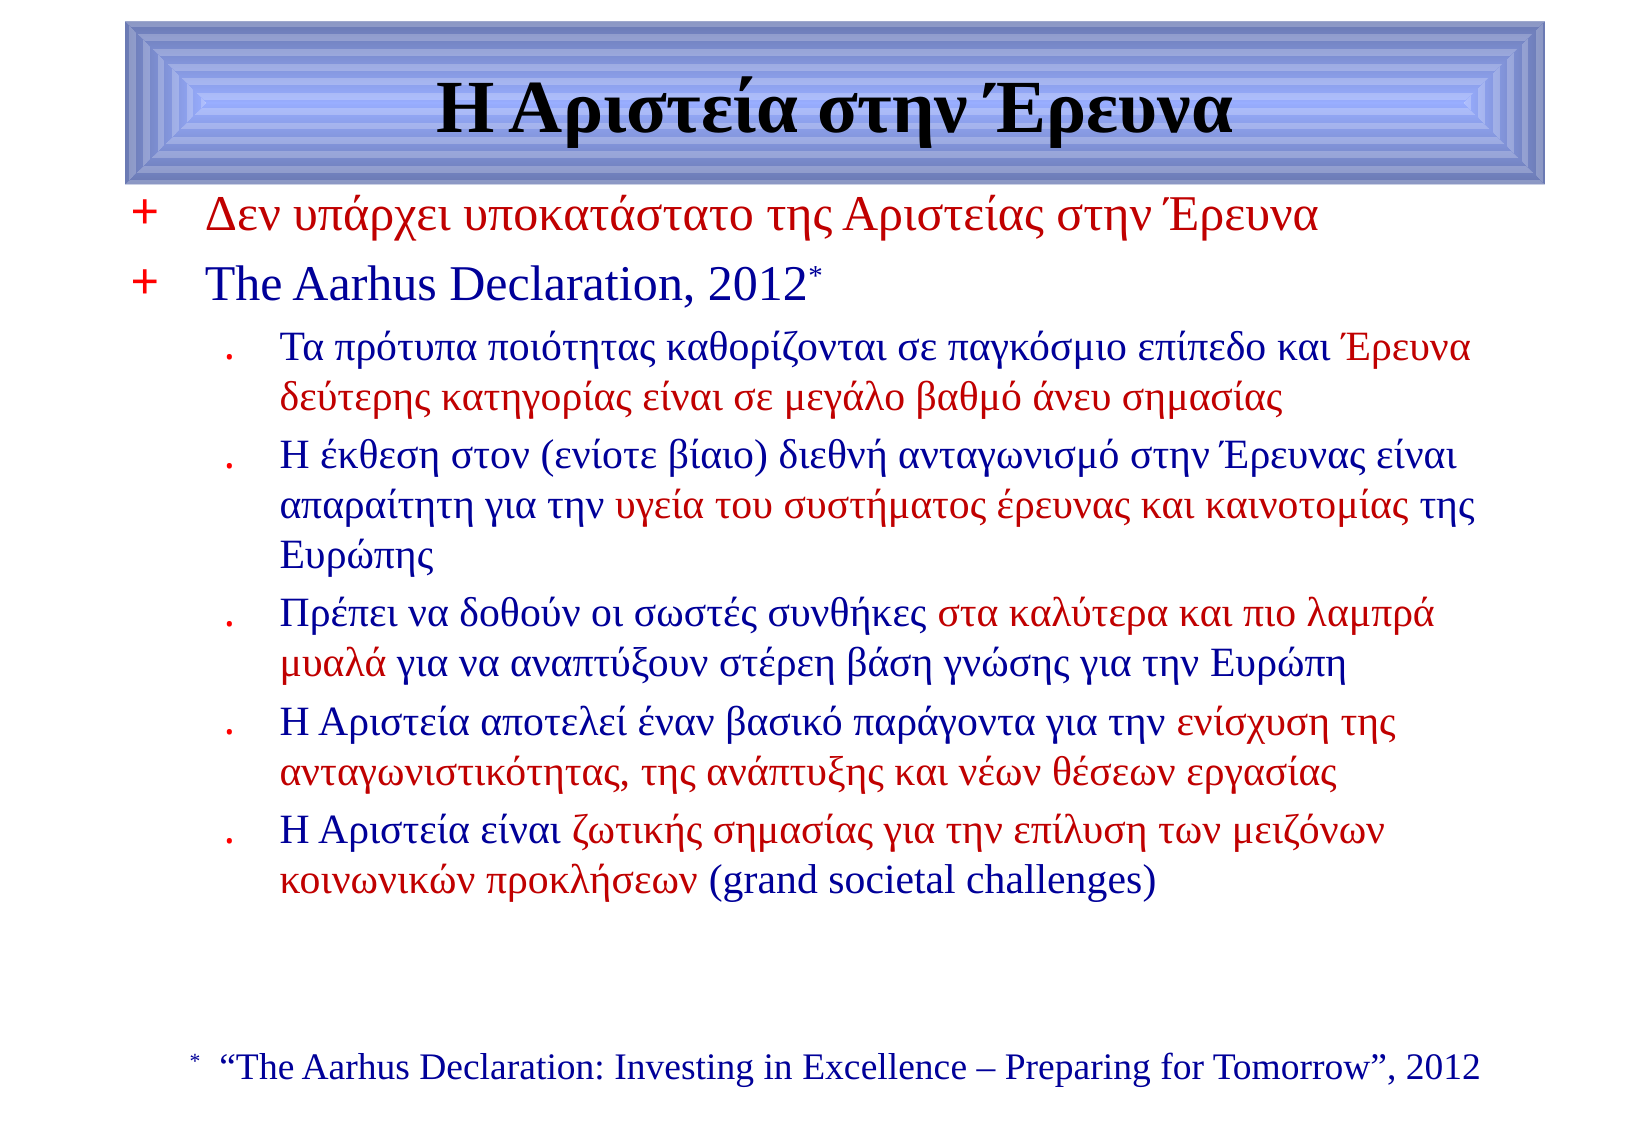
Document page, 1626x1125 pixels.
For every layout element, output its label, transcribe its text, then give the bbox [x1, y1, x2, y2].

title Η Αριστεία στην Έρευνα [125, 21, 1545, 185]
text_box * “The Aarhus Declaration: Investing in Excellence – Preparing for Tomorrow”, 2012 [115, 1034, 1557, 1090]
list Δεν υπάρχει υποκατάστατο της Αριστείας στην Έρευνα The Aarhus Declaration, 2012* Τα πρότυπα ποιότητας καθορίζονται σε παγκόσμιο επίπεδο και Έρευνα δεύτερης κατηγορίας είναι σε μεγάλο βαθμό άνευ σημασίας Η έκθεση στον (ενίοτε βίαιο) διεθνή ανταγωνισμό στην Έρευνας είναι απαραίτητη για την υγεία του συστήματος έρευνας και καινοτομίας της Ευρώπης Πρέπει να δοθούν οι σωστές συνθήκες στα καλύτερα και πιο λαμπρά μυαλά για να αναπτύξουν στέρεη βάση γνώσης για την Ευρώπη Η Αριστεία αποτελεί έναν βασικό παράγοντα για την ενίσχυση της ανταγωνιστικότητας, της ανάπτυξης και νέων θέσεων εργασίας Η Αριστεία είναι ζωτικής σημασίας για την επίλυση των μειζόνων κοινωνικών προκλήσεων (grand societal challenges) [115, 172, 1534, 988]
